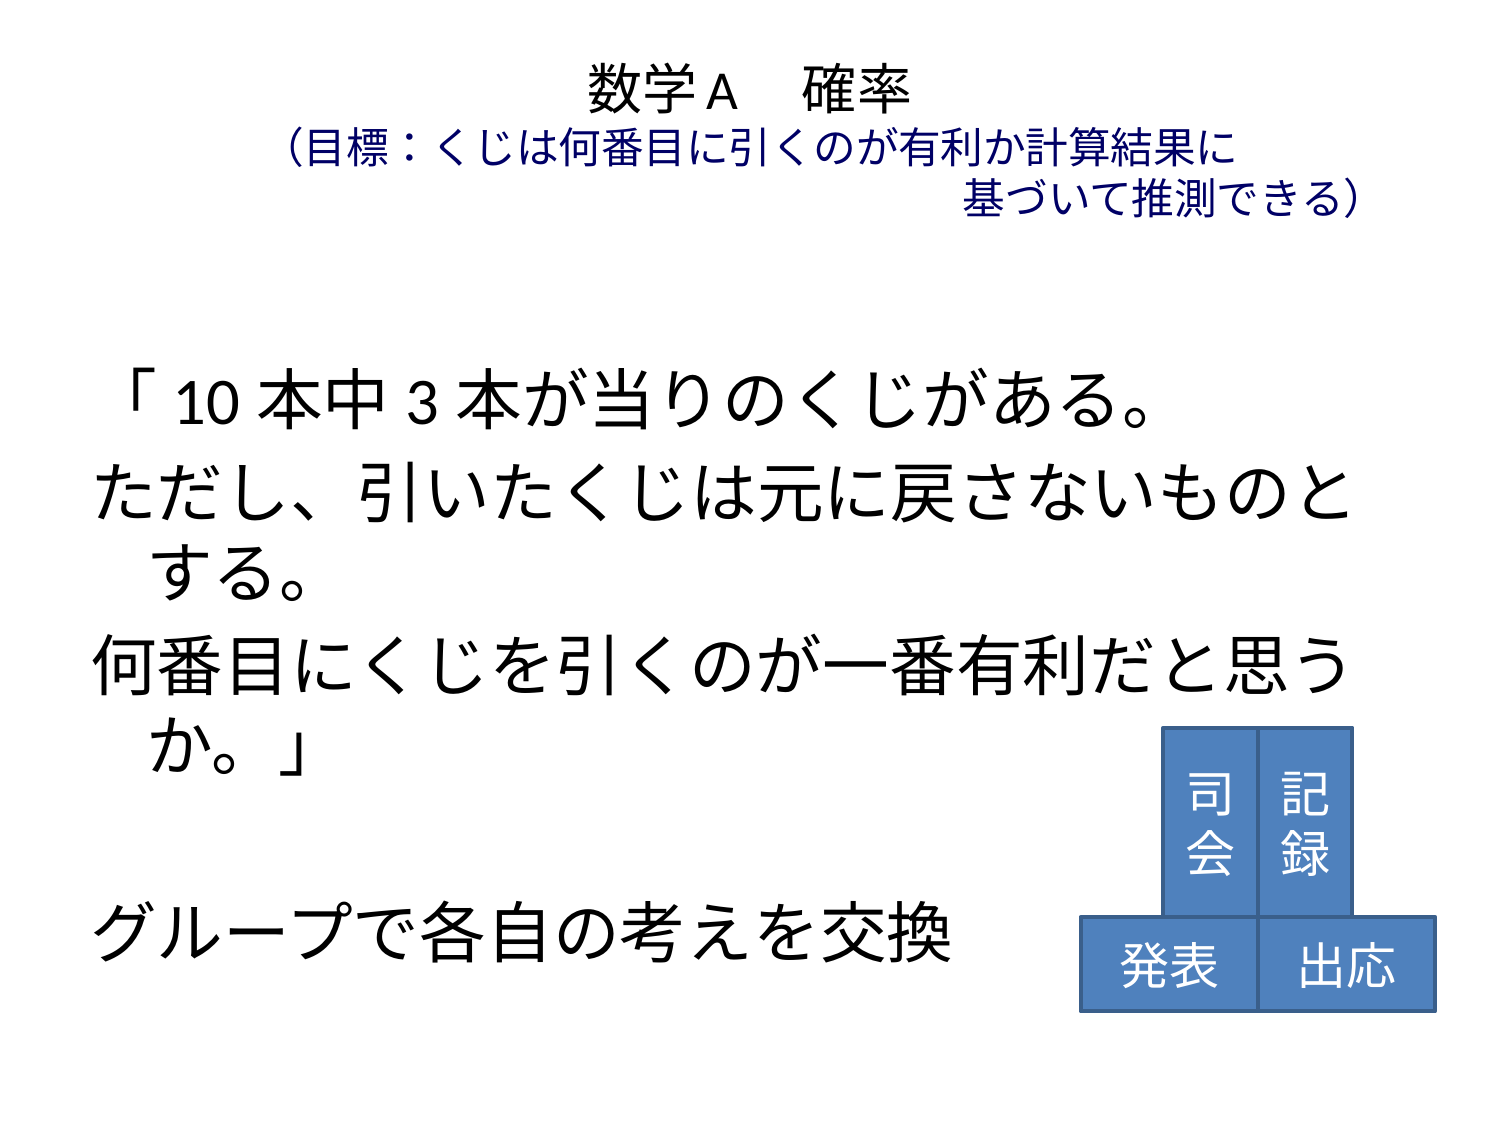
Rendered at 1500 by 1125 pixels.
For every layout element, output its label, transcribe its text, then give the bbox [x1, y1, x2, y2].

title 数学A 確率 （目標：くじは何番目に引くのが有利か計算結果に 基づいて推測できる） [74, 44, 1426, 233]
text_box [1080, 727, 1436, 1012]
list 「10本中3本が当りのくじがある。 ただし、引いたくじは元に戻さないものとする。 何番目にくじを引くのが一番有利だと思うか。」 グループで各自の考えを交換 [74, 349, 1426, 1006]
